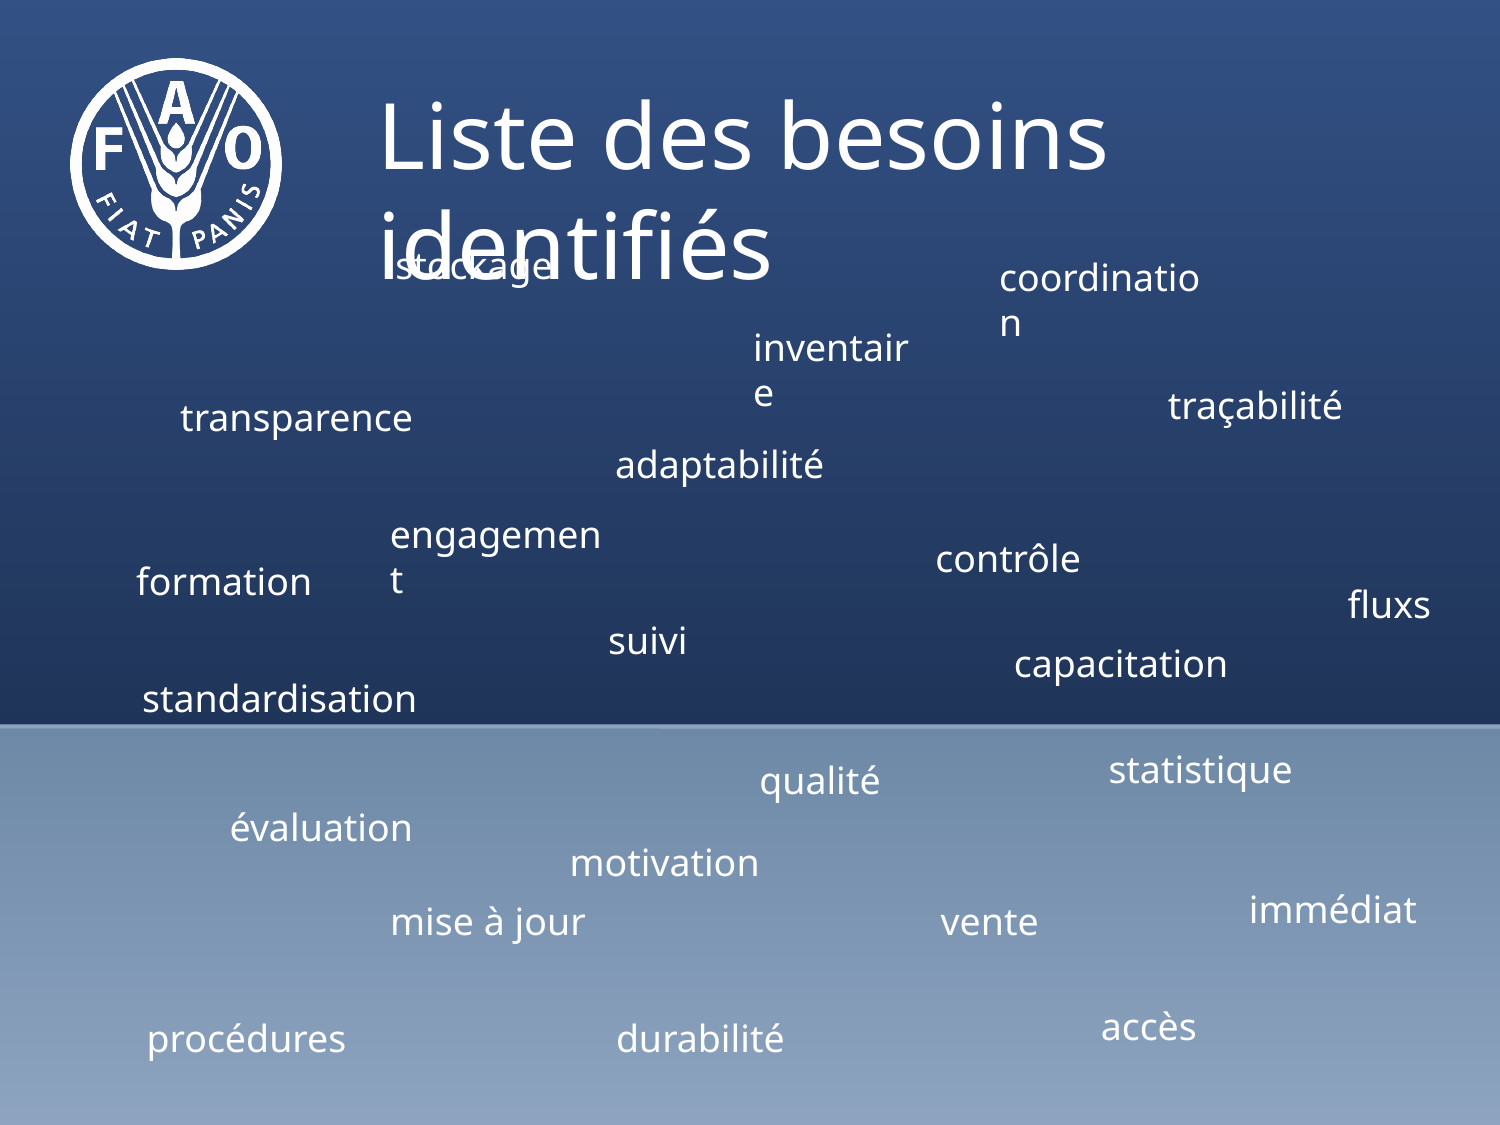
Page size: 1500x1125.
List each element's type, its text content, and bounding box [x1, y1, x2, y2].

text_box mise à jour [375, 890, 601, 951]
text_box vente [925, 890, 1055, 951]
text_box statistique [1093, 738, 1308, 798]
text_box évaluation [214, 796, 428, 857]
text_box traçabilité [1153, 374, 1358, 435]
text_box inventaire [738, 316, 938, 422]
text_box motivation [554, 831, 775, 892]
text_box contrôle [920, 527, 1097, 588]
text_box transparence [165, 386, 428, 447]
text_box formation [121, 550, 328, 611]
text_box fluxs [1332, 574, 1446, 634]
text_box adaptabilité [600, 433, 840, 494]
text_box immédiat [1233, 878, 1432, 939]
text_box engagement [375, 503, 622, 609]
text_box qualité [744, 749, 896, 810]
text_box procédures [131, 1007, 362, 1068]
text_box suivi [593, 609, 703, 670]
text_box accès [1086, 996, 1212, 1056]
text_box capacitation [999, 632, 1244, 693]
text_box coordination [984, 305, 1219, 351]
text_box Liste des besoins identifiés [363, 70, 1442, 305]
text_box standardisation [127, 667, 433, 728]
text_box durabilité [601, 1007, 800, 1068]
